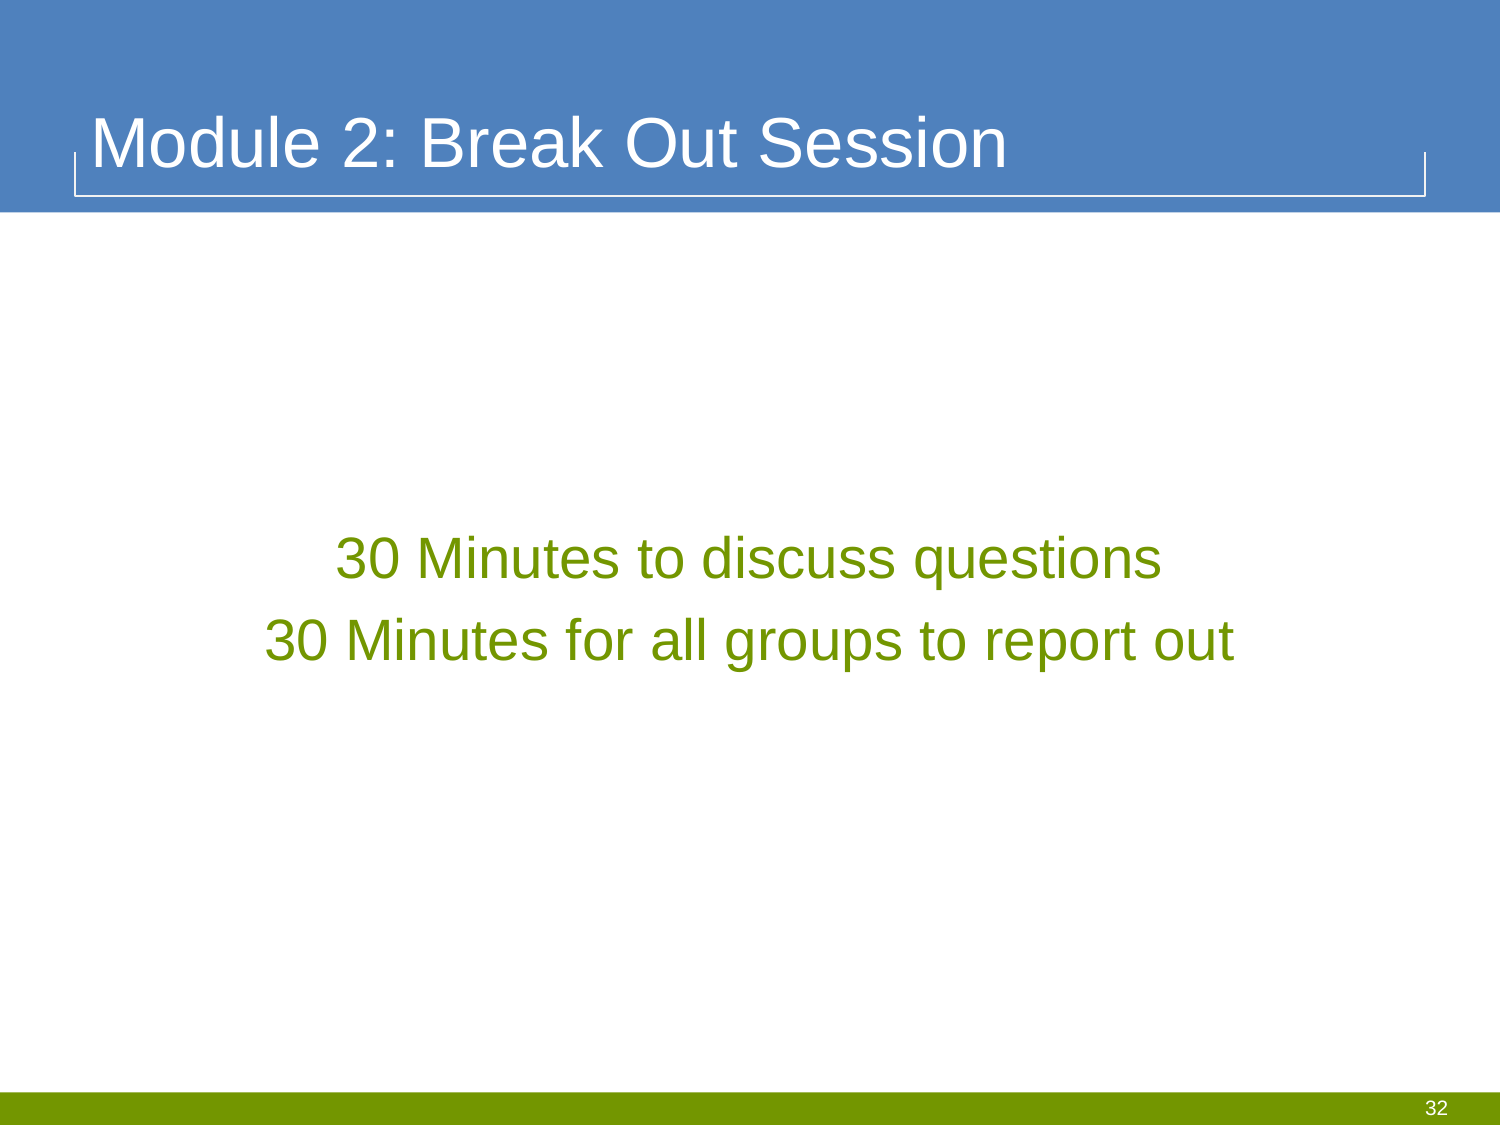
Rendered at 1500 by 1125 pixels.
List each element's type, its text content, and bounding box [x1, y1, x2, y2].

list 30 Minutes to discuss questions 30 Minutes for all groups to report out [74, 512, 1426, 1125]
title Module 2: Break Out Session [74, 44, 1426, 233]
